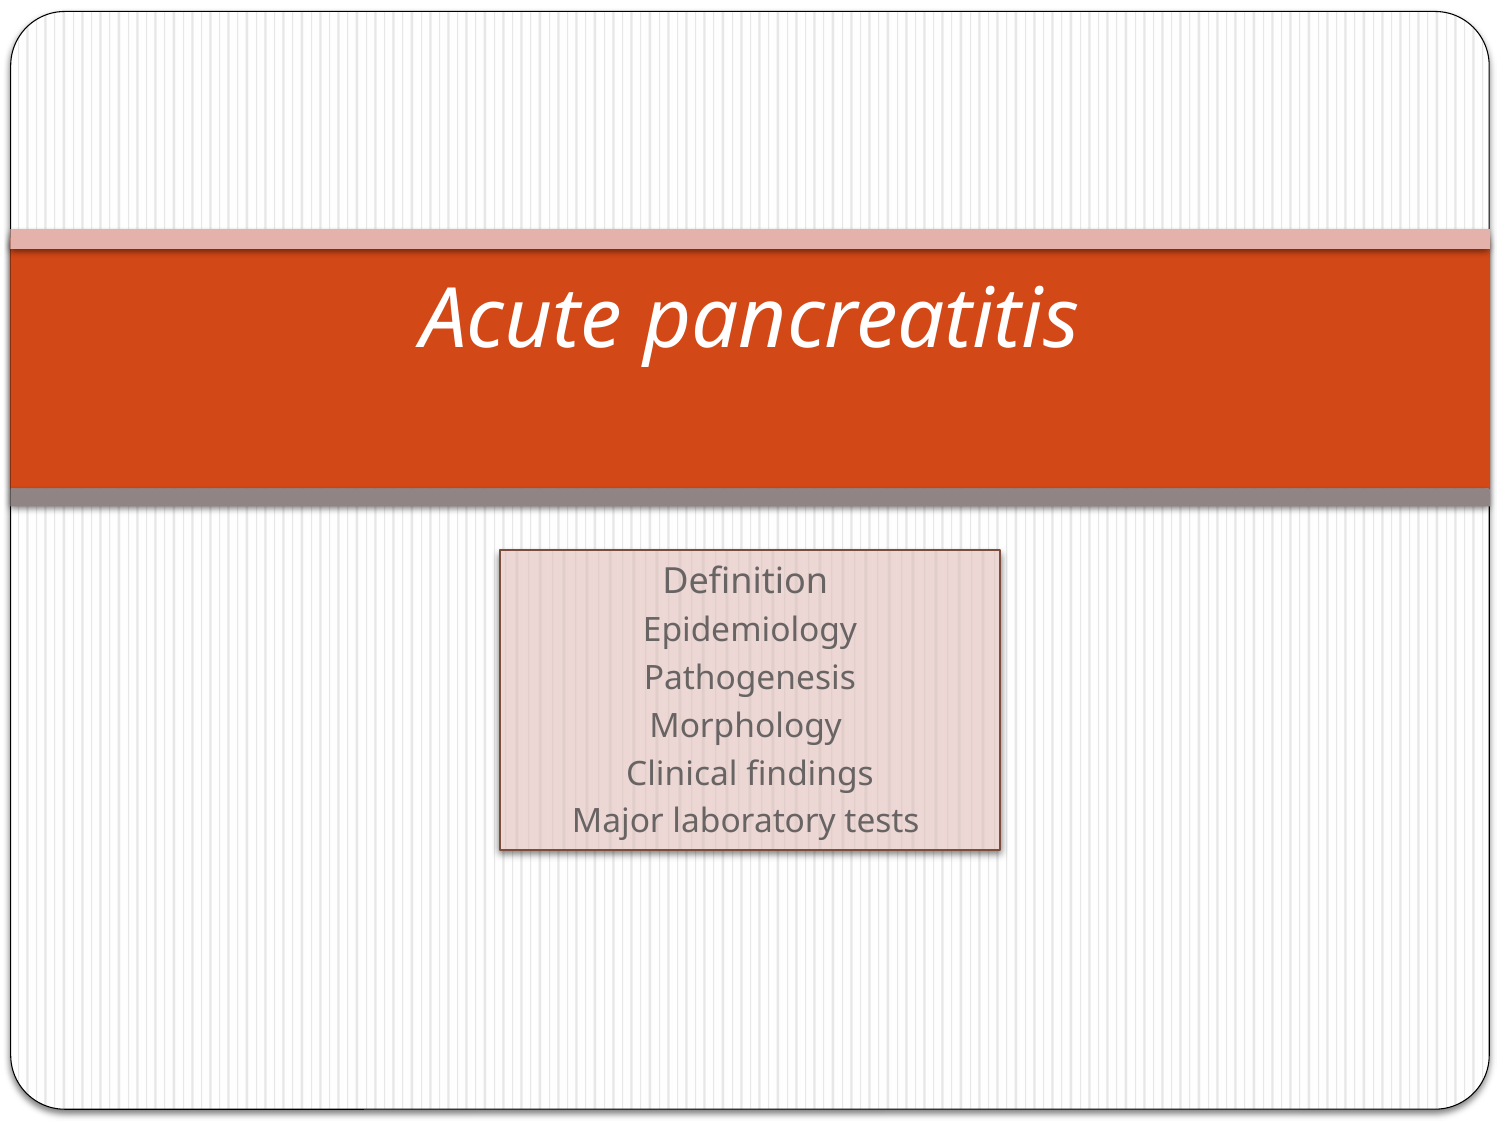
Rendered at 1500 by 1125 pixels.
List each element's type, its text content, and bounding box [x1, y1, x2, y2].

subtitle Definition Epidemiology Pathogenesis Morphology Clinical findings Major laboratory tests [499, 549, 1001, 851]
title Acute pancreatitis [75, 247, 1425, 489]
